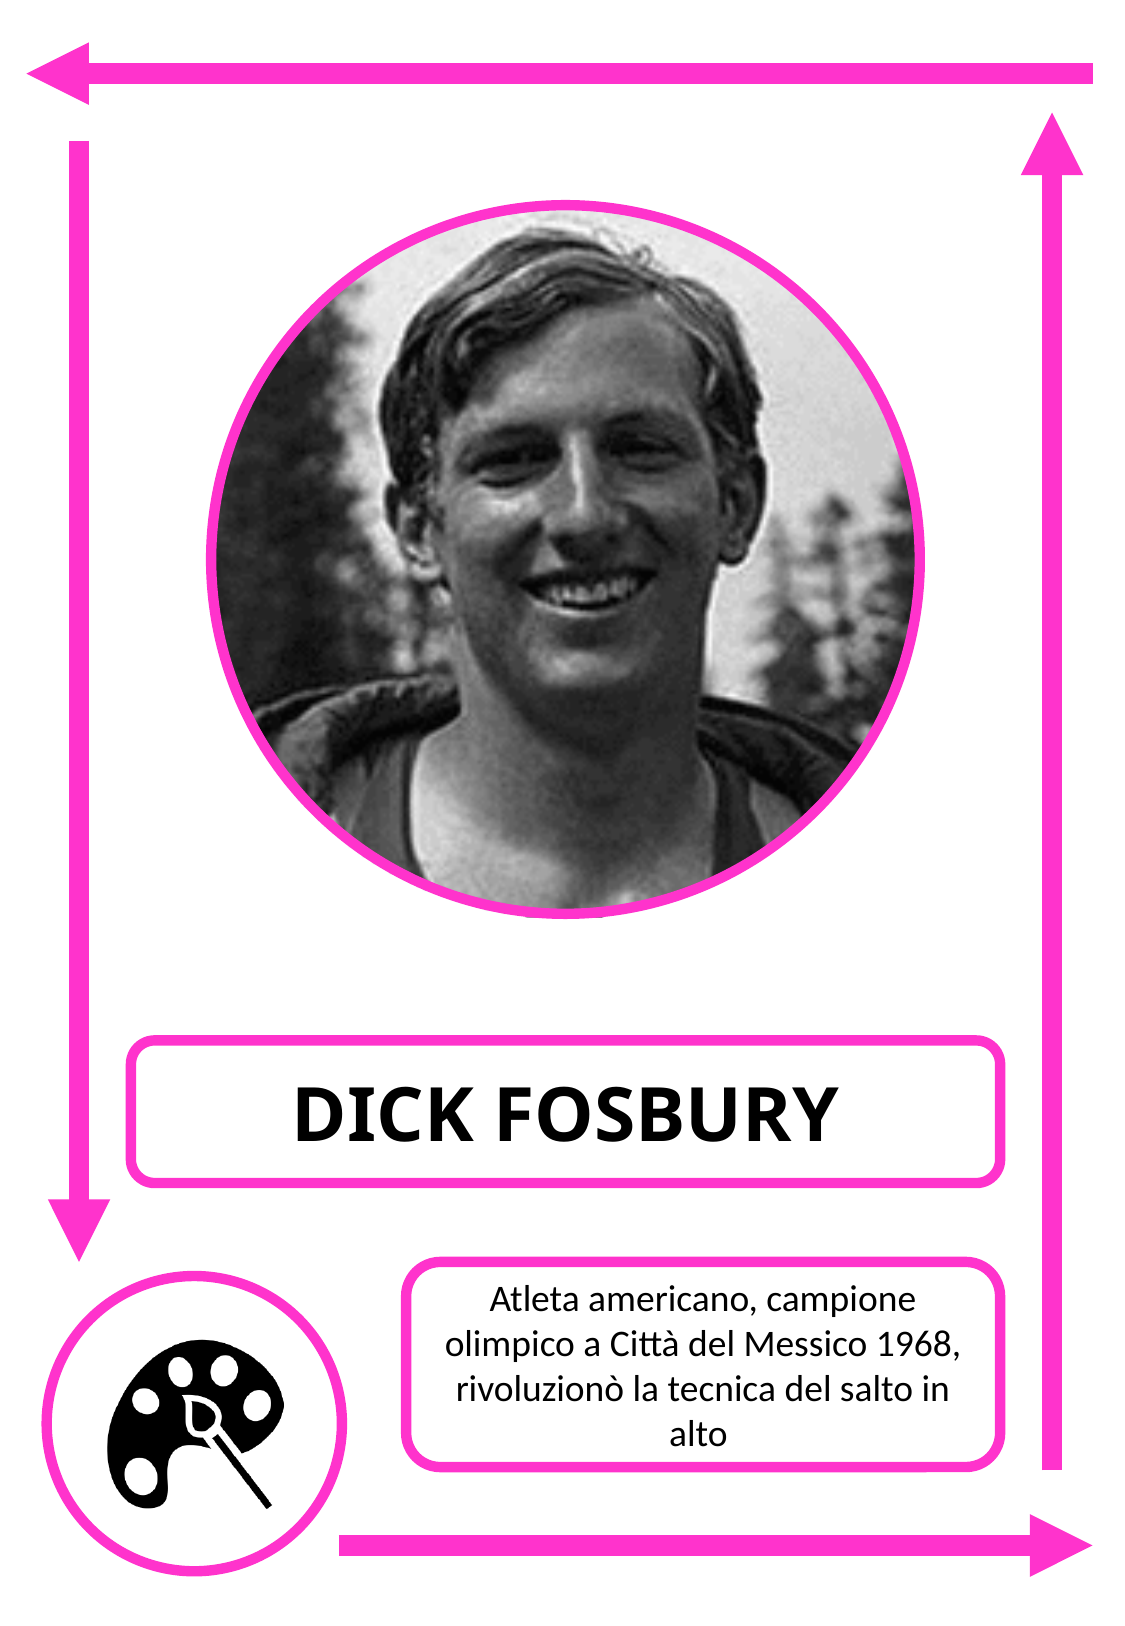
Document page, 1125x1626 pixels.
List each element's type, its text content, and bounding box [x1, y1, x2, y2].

text_box [45, 1274, 343, 1573]
picture [211, 209, 920, 918]
text_box DICK FOSBURY [129, 1039, 1002, 1185]
picture [94, 1323, 295, 1524]
text_box [506, 204, 625, 209]
text_box Atleta americano, campione olimpico a Città del Messico 1968, rivoluzionò la tecnica del salto in alto. [405, 1260, 1002, 1469]
